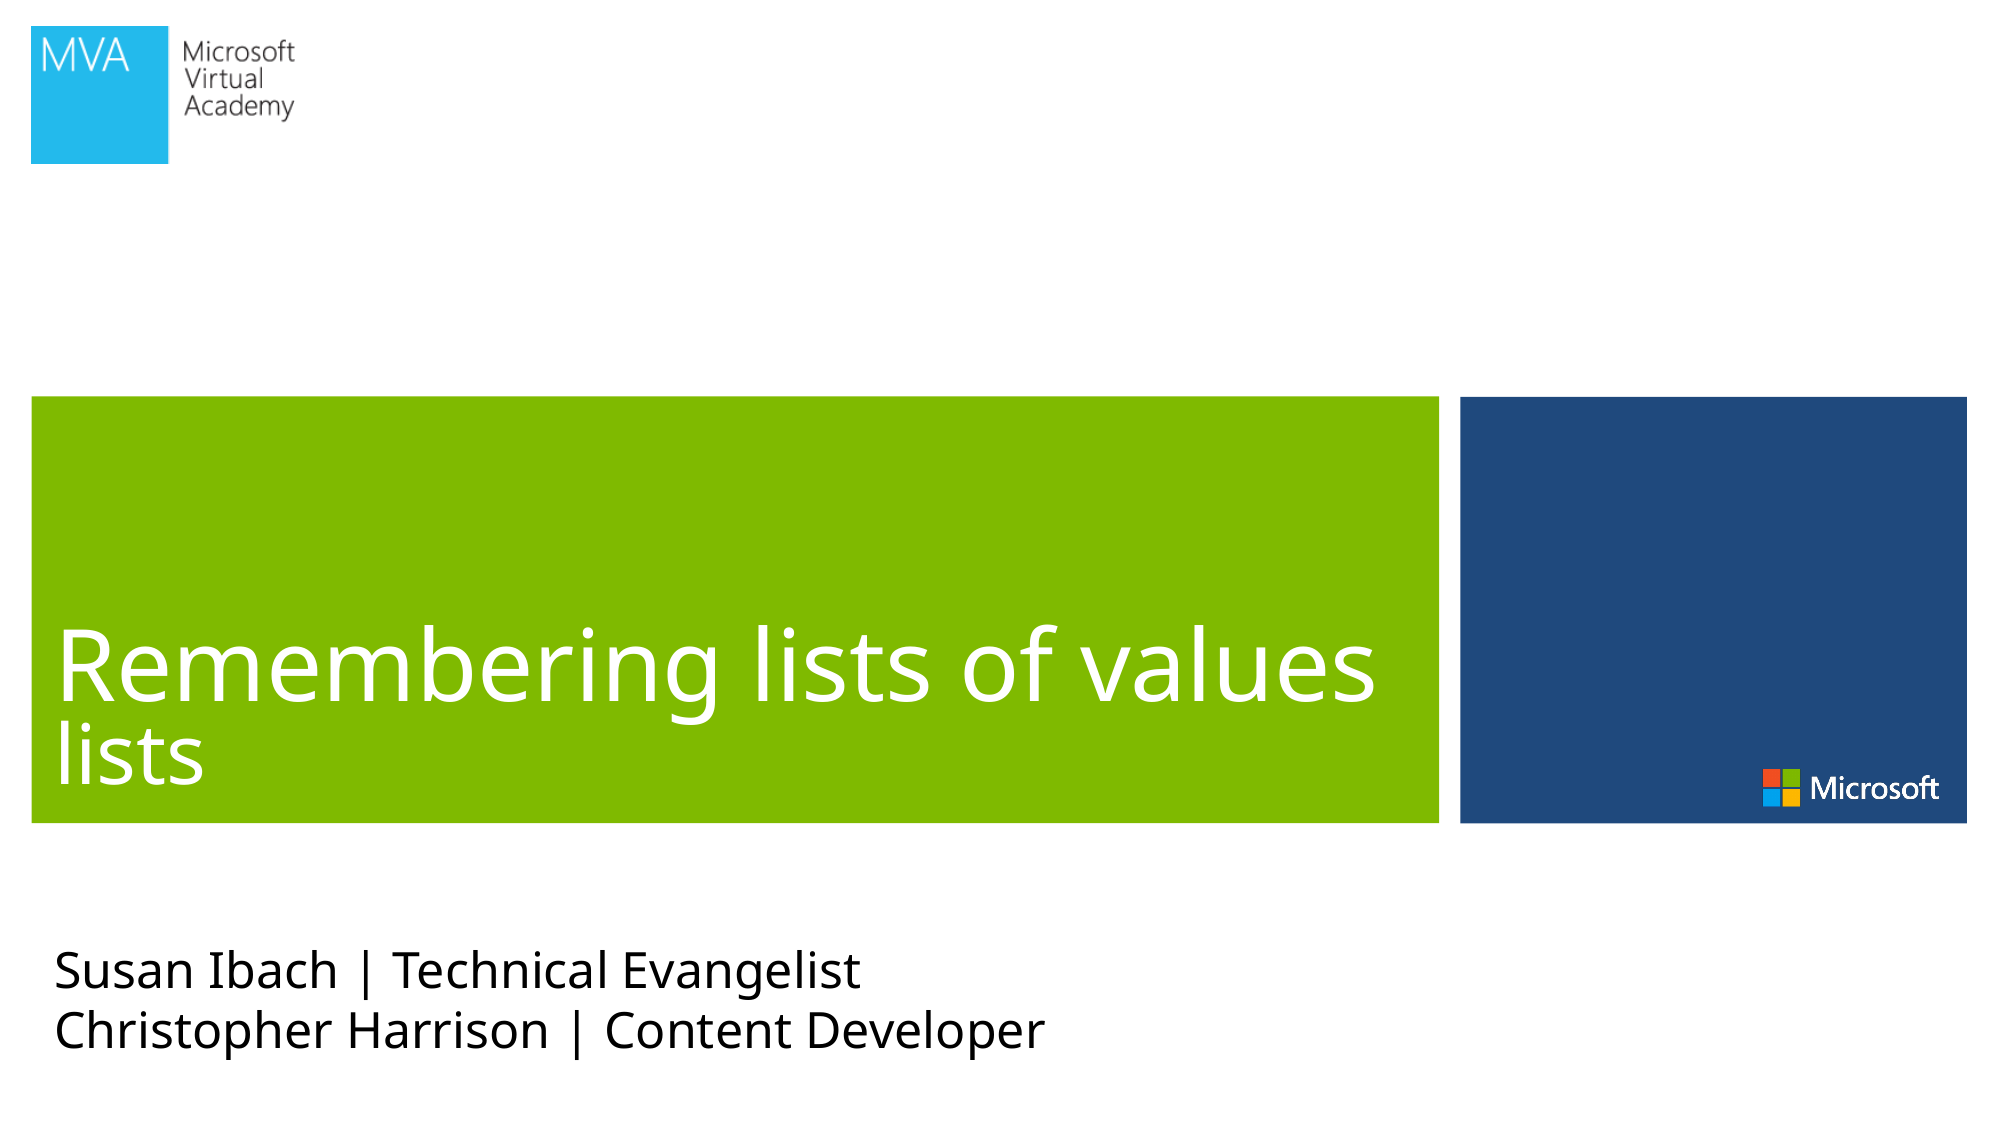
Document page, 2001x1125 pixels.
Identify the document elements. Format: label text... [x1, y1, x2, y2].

subtitle Susan Ibach | Technical Evangelist Christopher Harrison | Content Developer [31, 841, 1440, 1082]
picture [31, 26, 374, 164]
title Remembering lists of values lists [31, 396, 1440, 824]
picture [1760, 759, 1947, 815]
